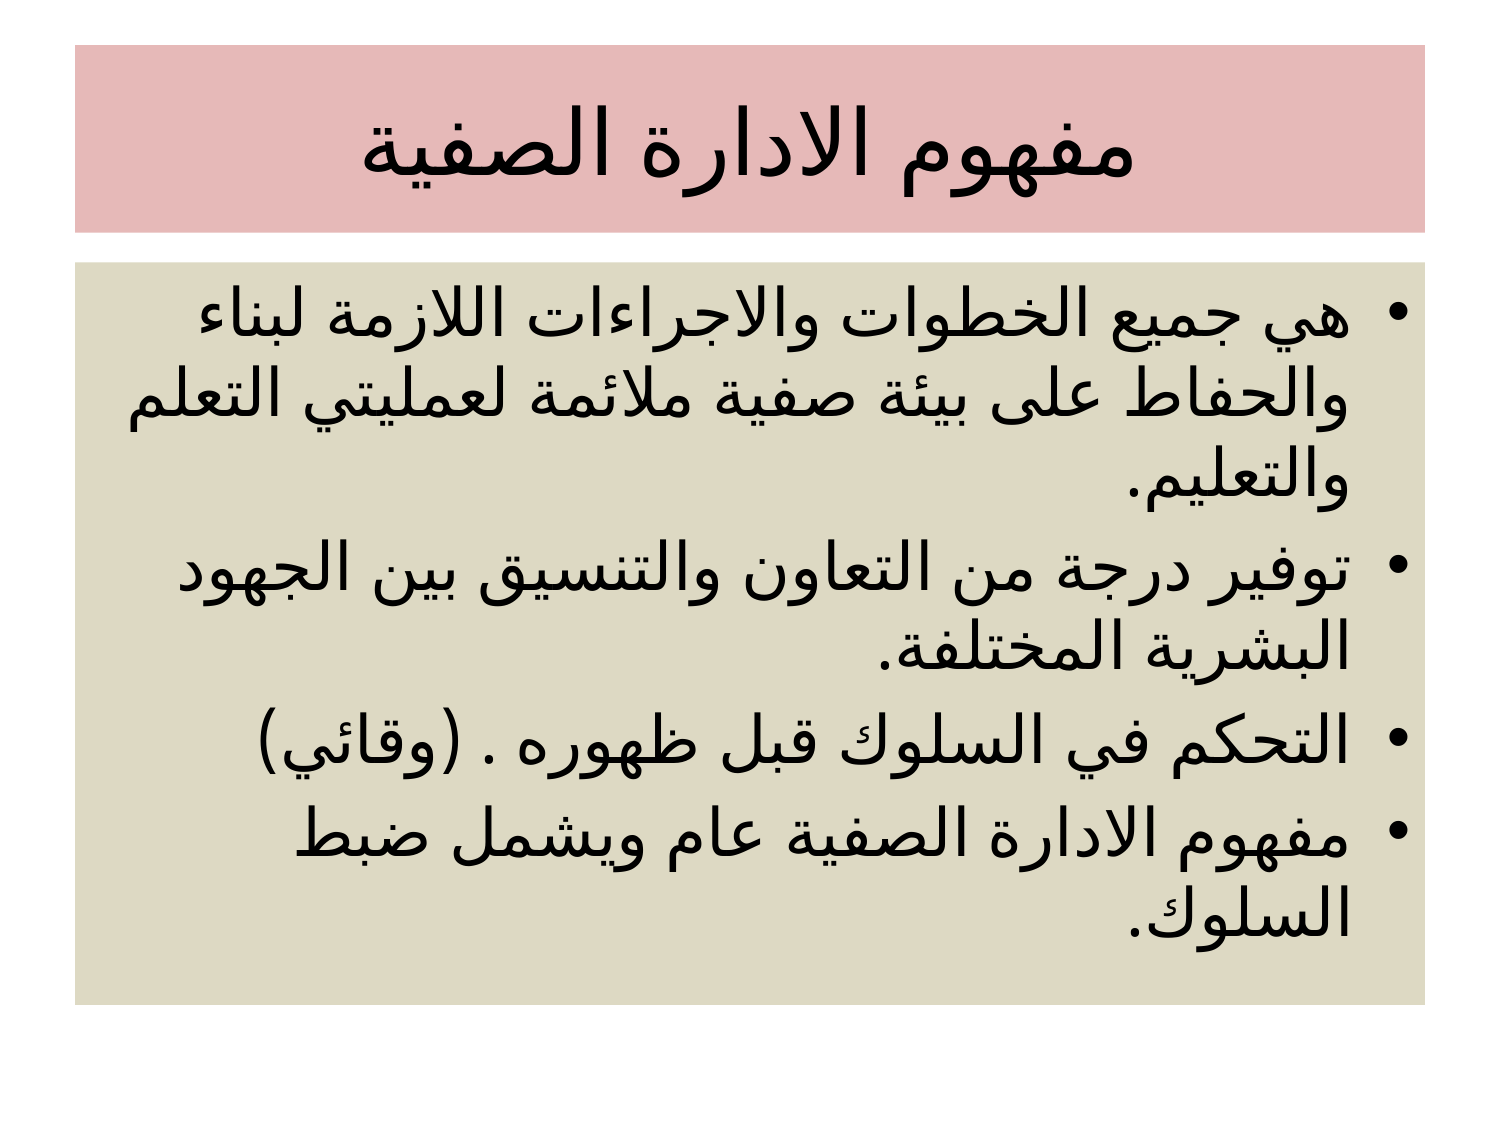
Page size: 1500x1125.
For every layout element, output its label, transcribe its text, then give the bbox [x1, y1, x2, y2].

title مفهوم الادارة الصفية [75, 45, 1425, 233]
list هي جميع الخطوات والاجراءات اللازمة لبناء والحفاط على بيئة صفية ملائمة لعمليتي التعلم والتعليم. توفير درجة من التعاون والتنسيق بين الجهود البشرية المختلفة. التحكم في السلوك قبل ظهوره . (وقائي) مفهوم الادارة الصفية عام ويشمل ضبط السلوك. [75, 262, 1425, 1005]
